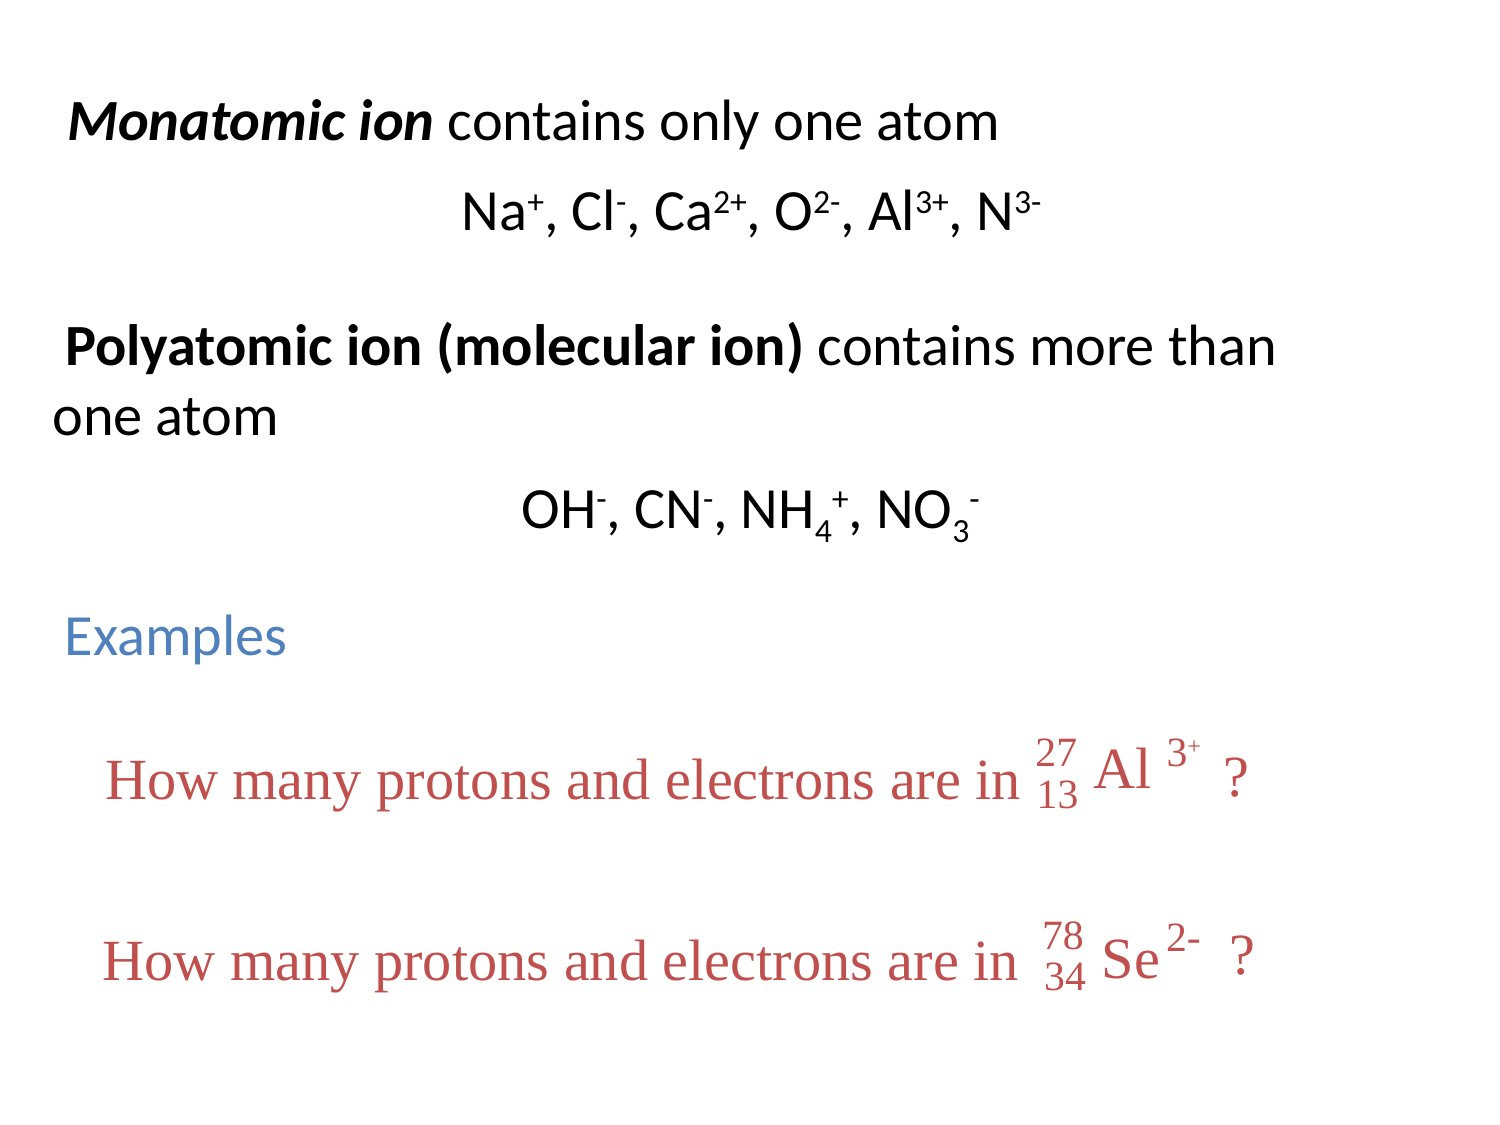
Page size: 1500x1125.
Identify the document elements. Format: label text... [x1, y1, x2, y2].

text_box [89, 717, 1265, 826]
text_box Na+, Cl-, Ca2+, O2-, Al3+, N3- [446, 164, 1057, 250]
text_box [87, 899, 1271, 1008]
text_box Polyatomic ion (molecular ion) contains more than one atom [37, 299, 1386, 455]
text_box OH-, CN-, NH4+, NO3- [506, 462, 995, 557]
text_box Monatomic ion contains only one atom [52, 75, 1213, 160]
text_box Examples [50, 589, 1211, 675]
